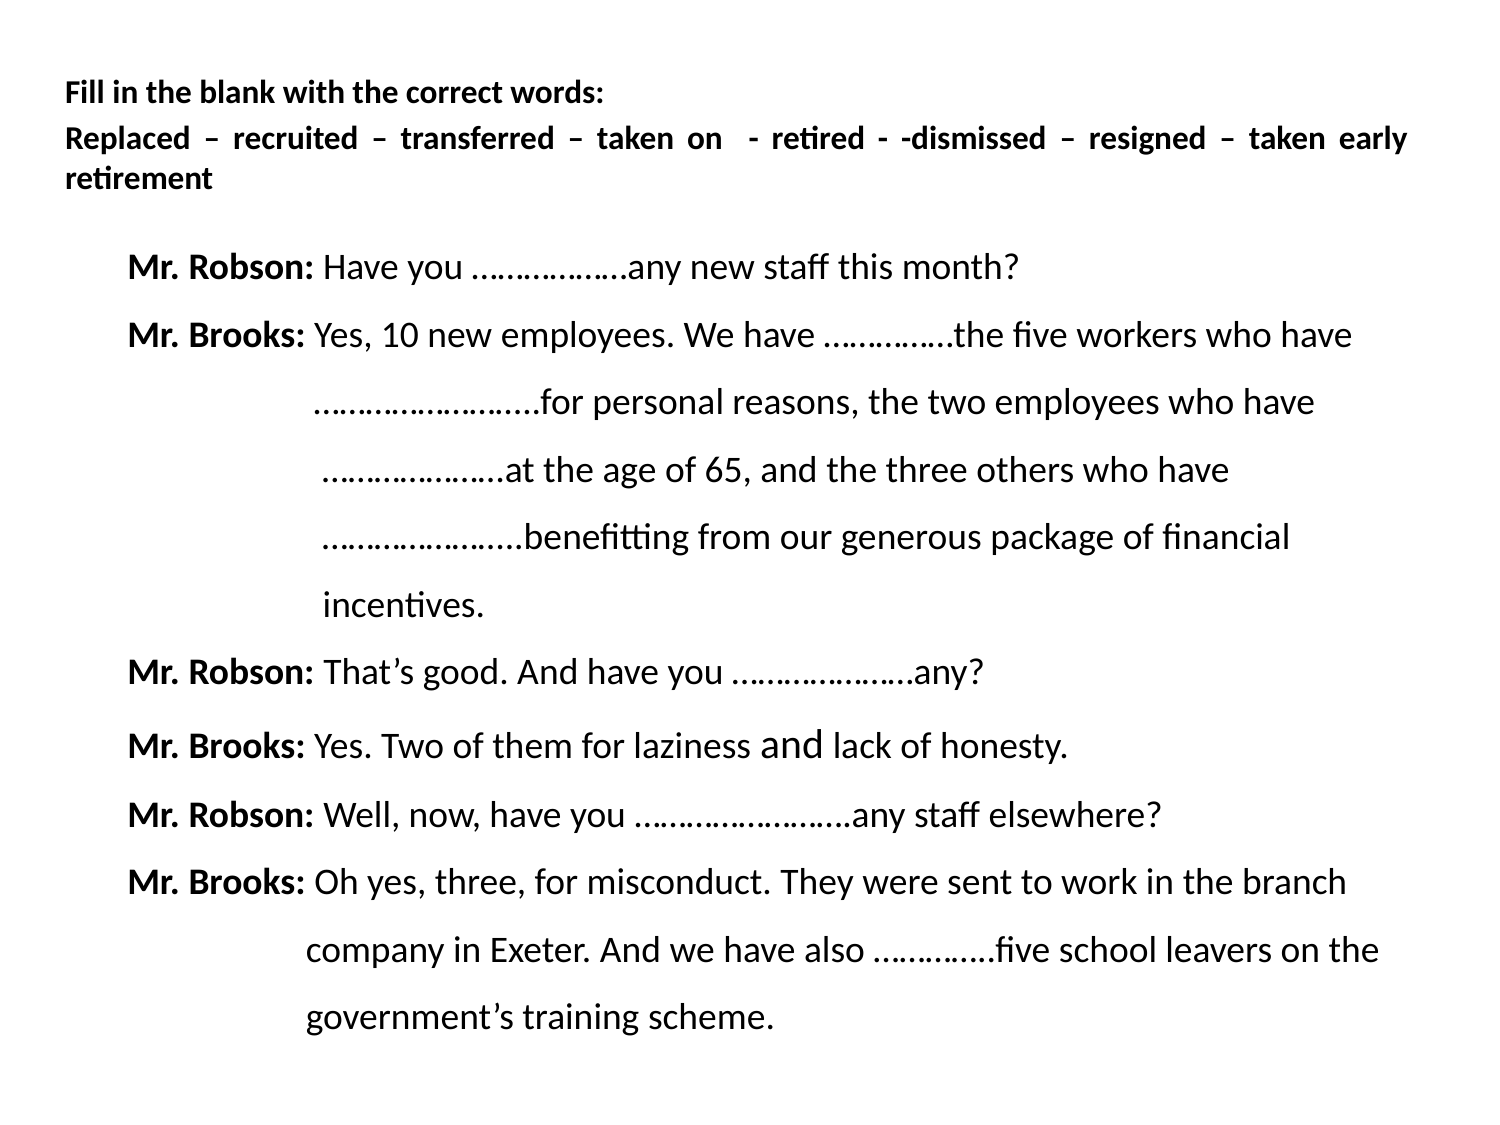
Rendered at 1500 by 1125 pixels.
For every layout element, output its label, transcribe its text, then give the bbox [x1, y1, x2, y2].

subtitle Fill in the blank with the correct words: Replaced – recruited – transferred – taken on - retired - -dismissed – resigned – taken early retirement [50, 62, 1425, 150]
text_box Mr. Robson: Have you ………………any new staff this month? Mr. Brooks: Yes, 10 new employees. We have ……………the five workers who have ……………………..for personal reasons, the two employees who have …………………at the age of 65, and the three others who have …………………..benefitting from our generous package of financial incentives. Mr. Robson: That’s good. And have you …………………any? Mr. Brooks: Yes. Two of them for laziness and lack of honesty. Mr. Robson: Well, now, have you …………………….any staff elsewhere? Mr. Brooks: Oh yes, three, for misconduct. They were sent to work in the branch company in Exeter. And we have also …………..five school leavers on the government’s training scheme. [112, 212, 1425, 1045]
